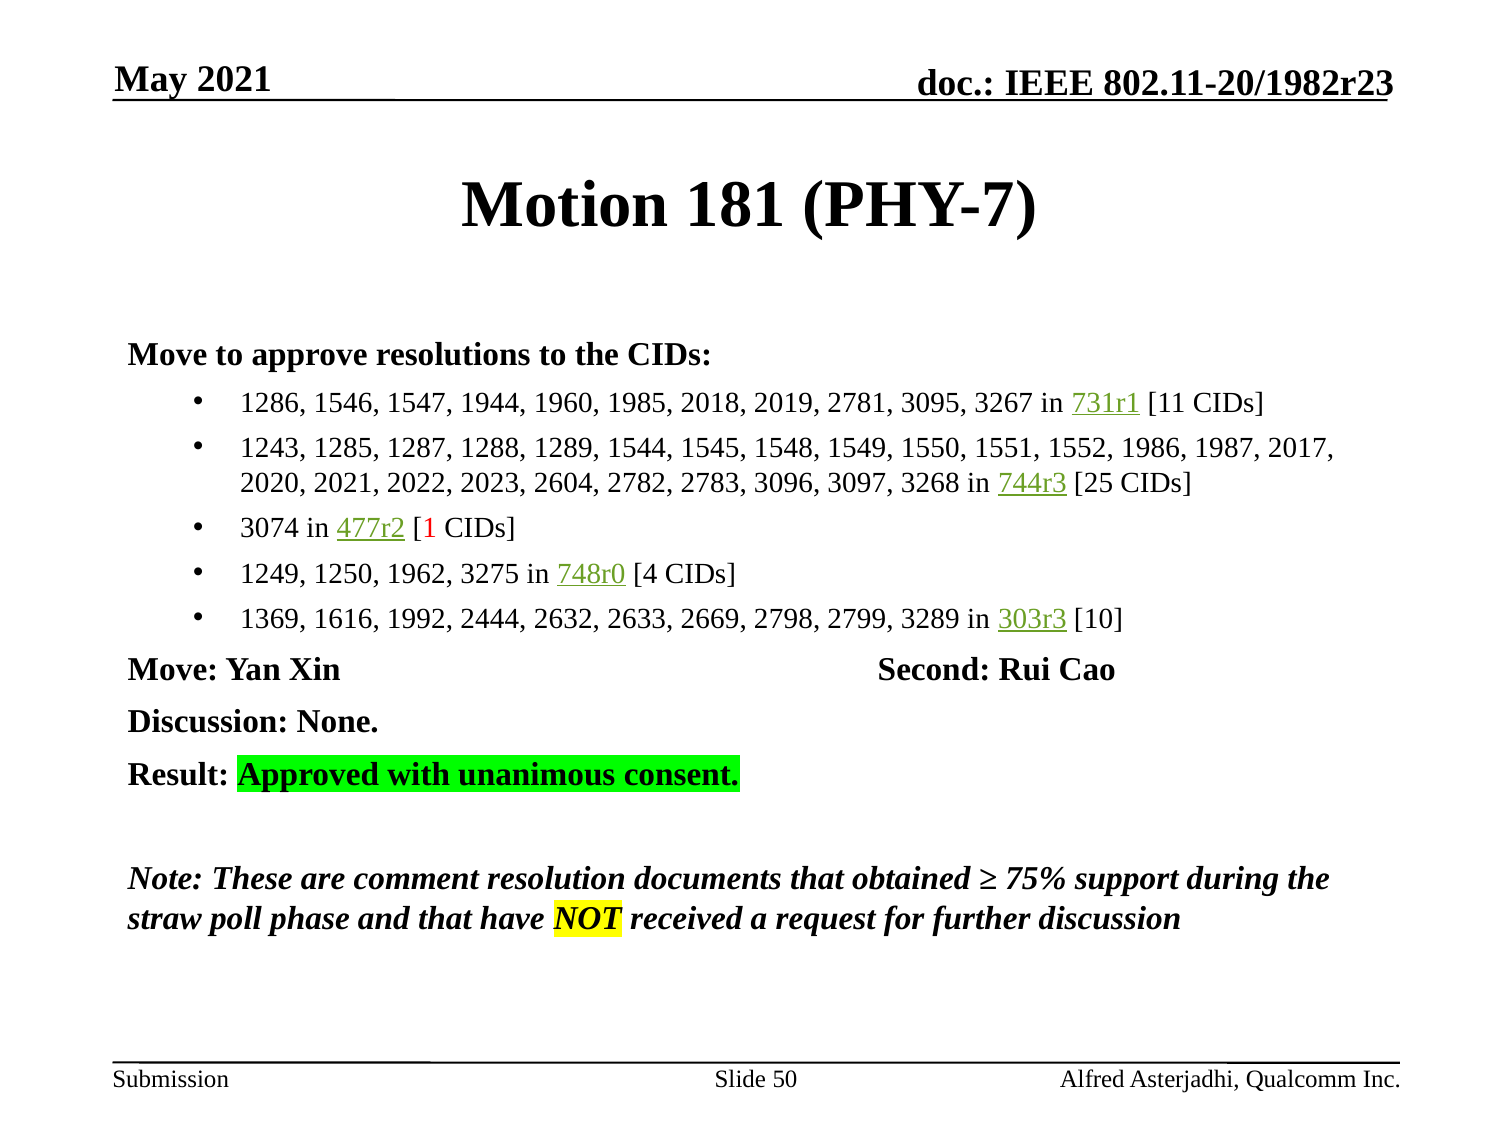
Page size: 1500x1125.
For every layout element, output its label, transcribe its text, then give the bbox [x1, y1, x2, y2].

list Move to approve resolutions to the CIDs: 1286, 1546, 1547, 1944, 1960, 1985, 2018, 2019, 2781, 3095, 3267 in 731r1 [11 CIDs] 1243, 1285, 1287, 1288, 1289, 1544, 1545, 1548, 1549, 1550, 1551, 1552, 1986, 1987, 2017, 2020, 2021, 2022, 2023, 2604, 2782, 2783, 3096, 3097, 3268 in 744r3 [25 CIDs] 3074 in 477r2 [1 CIDs] 1249, 1250, 1962, 3275 in 748r0 [4 CIDs] 1369, 1616, 1992, 2444, 2632, 2633, 2669, 2798, 2799, 3289 in 303r3 [10] Move: Yan Xin Second: Rui Cao Discussion: None. Result: Approved with unanimous consent. Note: These are comment resolution documents that obtained ≥ 75% support during the straw poll phase and that have NOT received a request for further discussion [112, 324, 1388, 1063]
slide_number Slide 50 [712, 1061, 800, 1123]
title Motion 181 (PHY-7) [112, 112, 1388, 288]
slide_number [114, 54, 423, 100]
footer Alfred Asterjadhi, Qualcomm Inc. [878, 1061, 1402, 1093]
